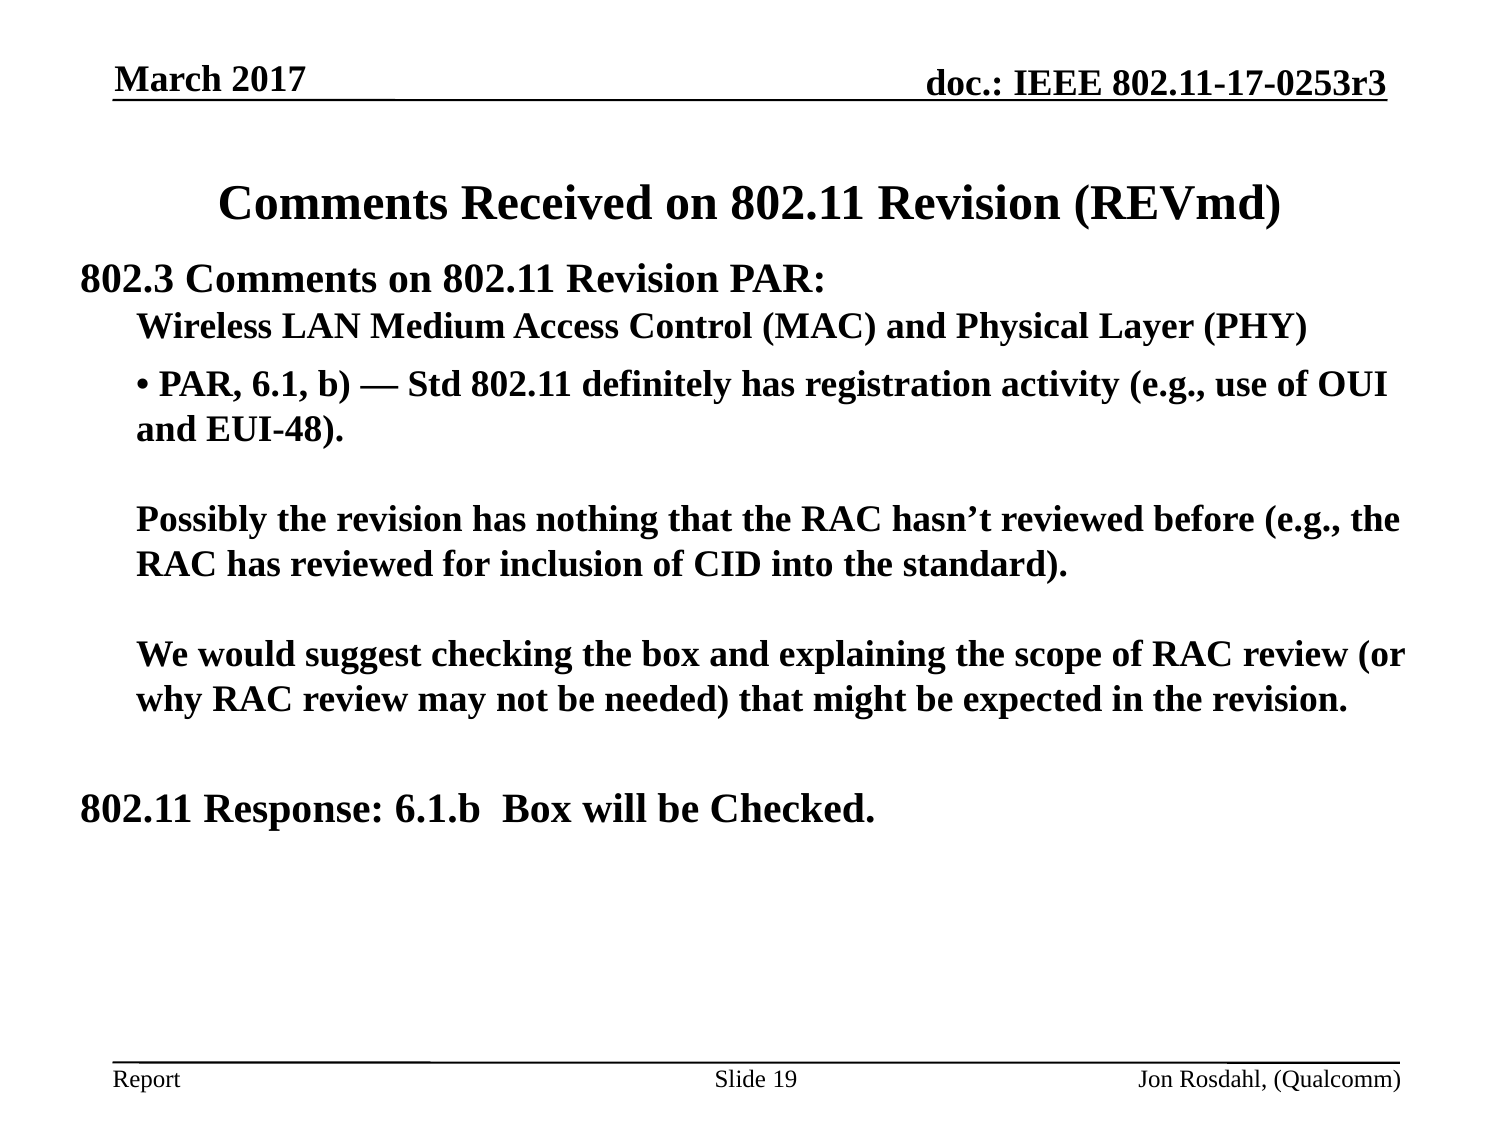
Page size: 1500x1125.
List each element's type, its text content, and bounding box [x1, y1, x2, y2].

slide_number Slide 19 [712, 1061, 800, 1123]
footer Jon Rosdahl, (Qualcomm) [878, 1061, 1402, 1093]
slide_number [114, 54, 423, 100]
title Comments Received on 802.11 Revision (REVmd) [112, 112, 1388, 243]
list 802.3 Comments on 802.11 Revision PAR: Wireless LAN Medium Access Control (MAC) and Physical Layer (PHY) • PAR, 6.1, b) — Std 802.11 definitely has registration activity (e.g., use of OUI and EUI-48). Possibly the revision has nothing that the RAC hasn’t reviewed before (e.g., the RAC has reviewed for inclusion of CID into the standard). We would suggest checking the box and explaining the scope of RAC review (or why RAC review may not be needed) that might be expected in the revision. 802.11 Response: 6.1.b Box will be Checked. [64, 243, 1424, 1063]
